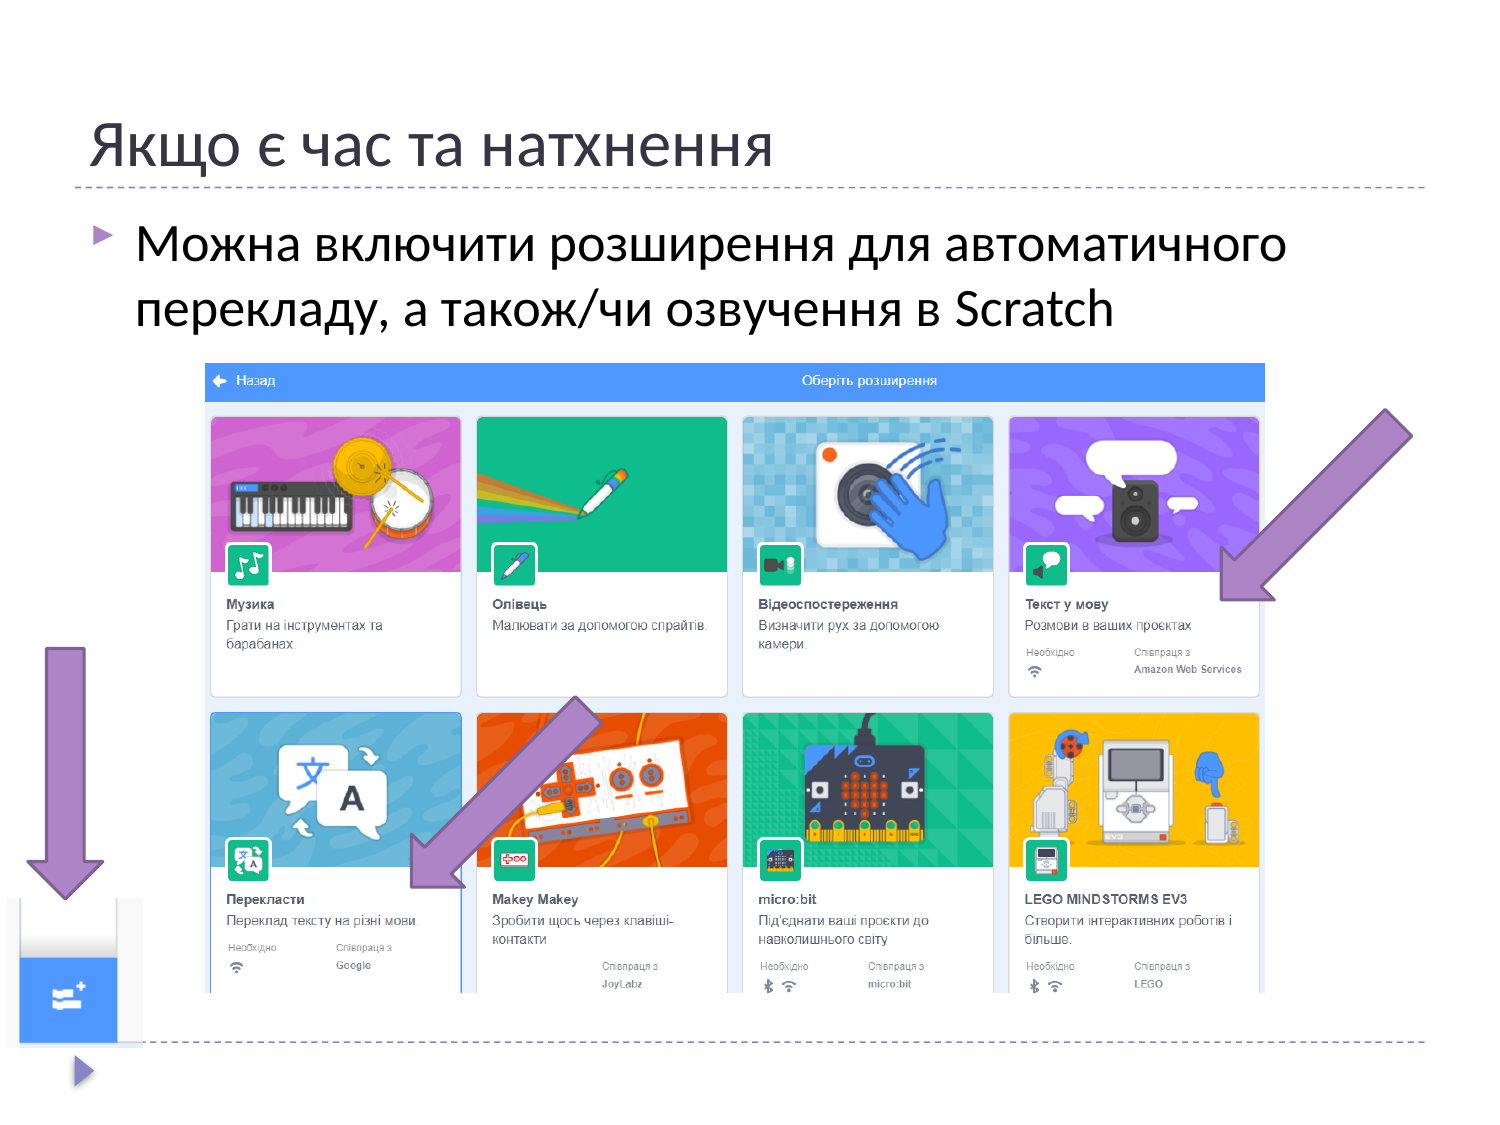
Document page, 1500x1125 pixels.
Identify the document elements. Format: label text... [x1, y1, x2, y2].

text_box [26, 646, 105, 898]
text_box [1271, 594, 1276, 602]
picture [7, 898, 143, 1048]
picture [205, 362, 1265, 994]
title Якщо є час та натхнення [75, 24, 1425, 188]
list Можна включити розширення для автоматичного перекладу, а також/чи озвучення в Scratch [75, 200, 1425, 1010]
text_box [1271, 408, 1413, 579]
